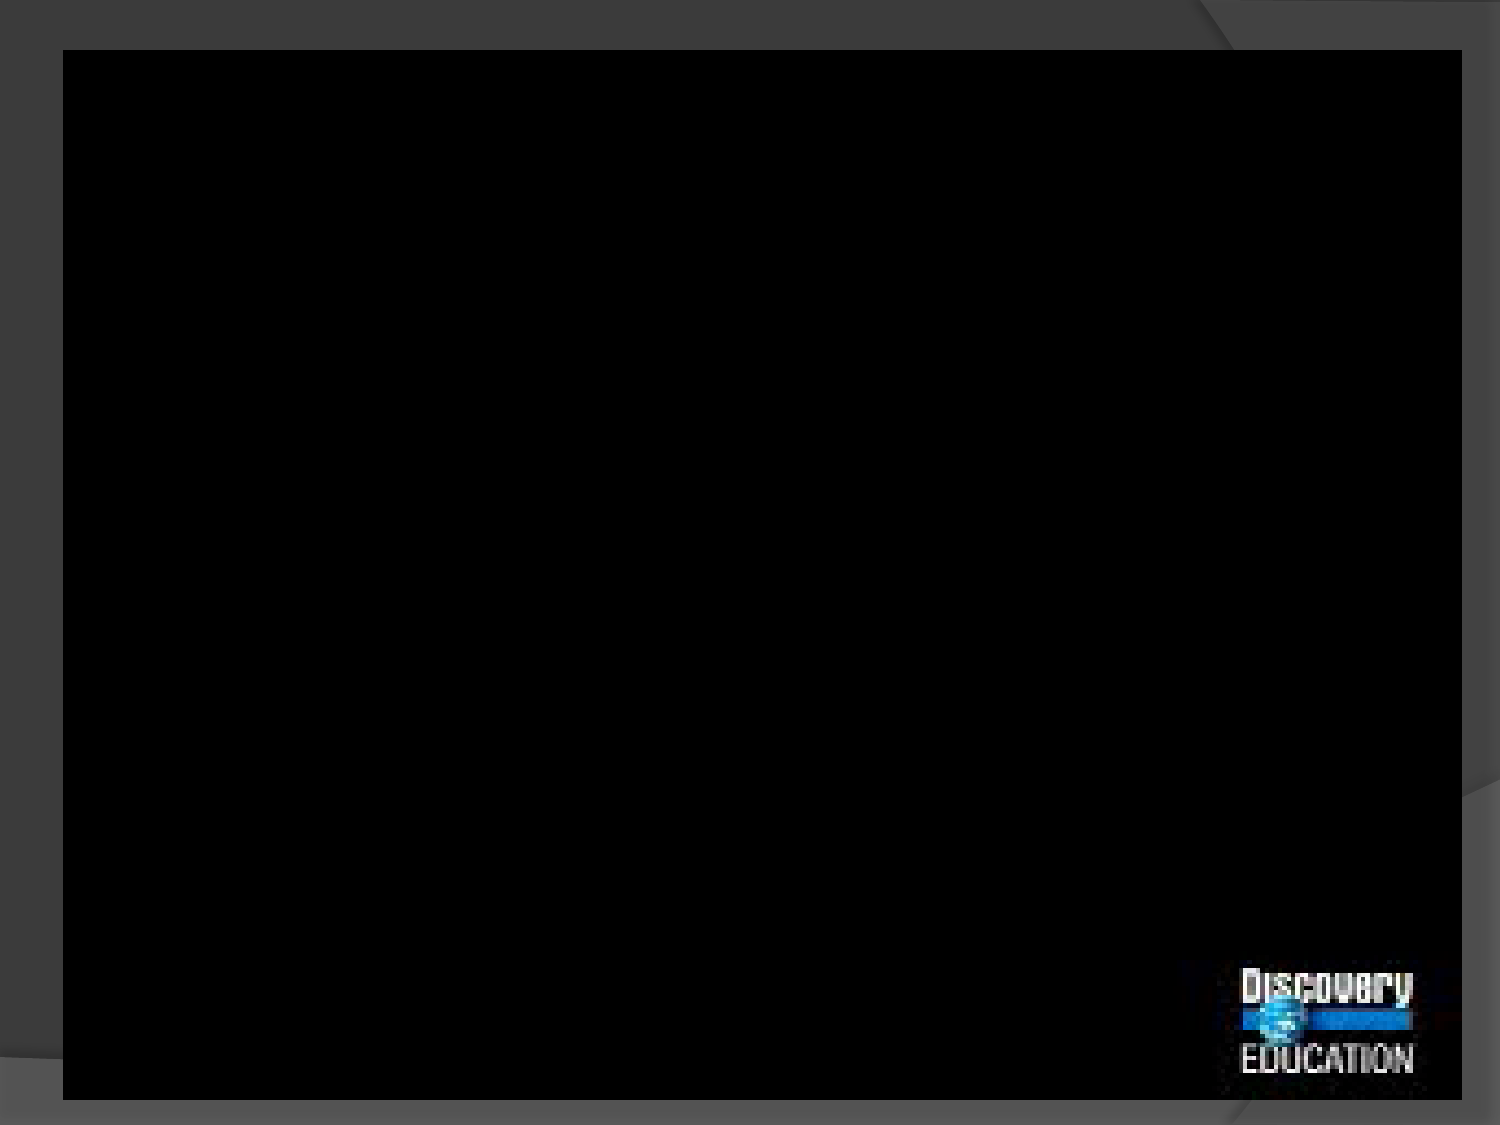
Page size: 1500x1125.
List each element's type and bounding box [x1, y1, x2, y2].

list [62, 49, 1463, 1101]
